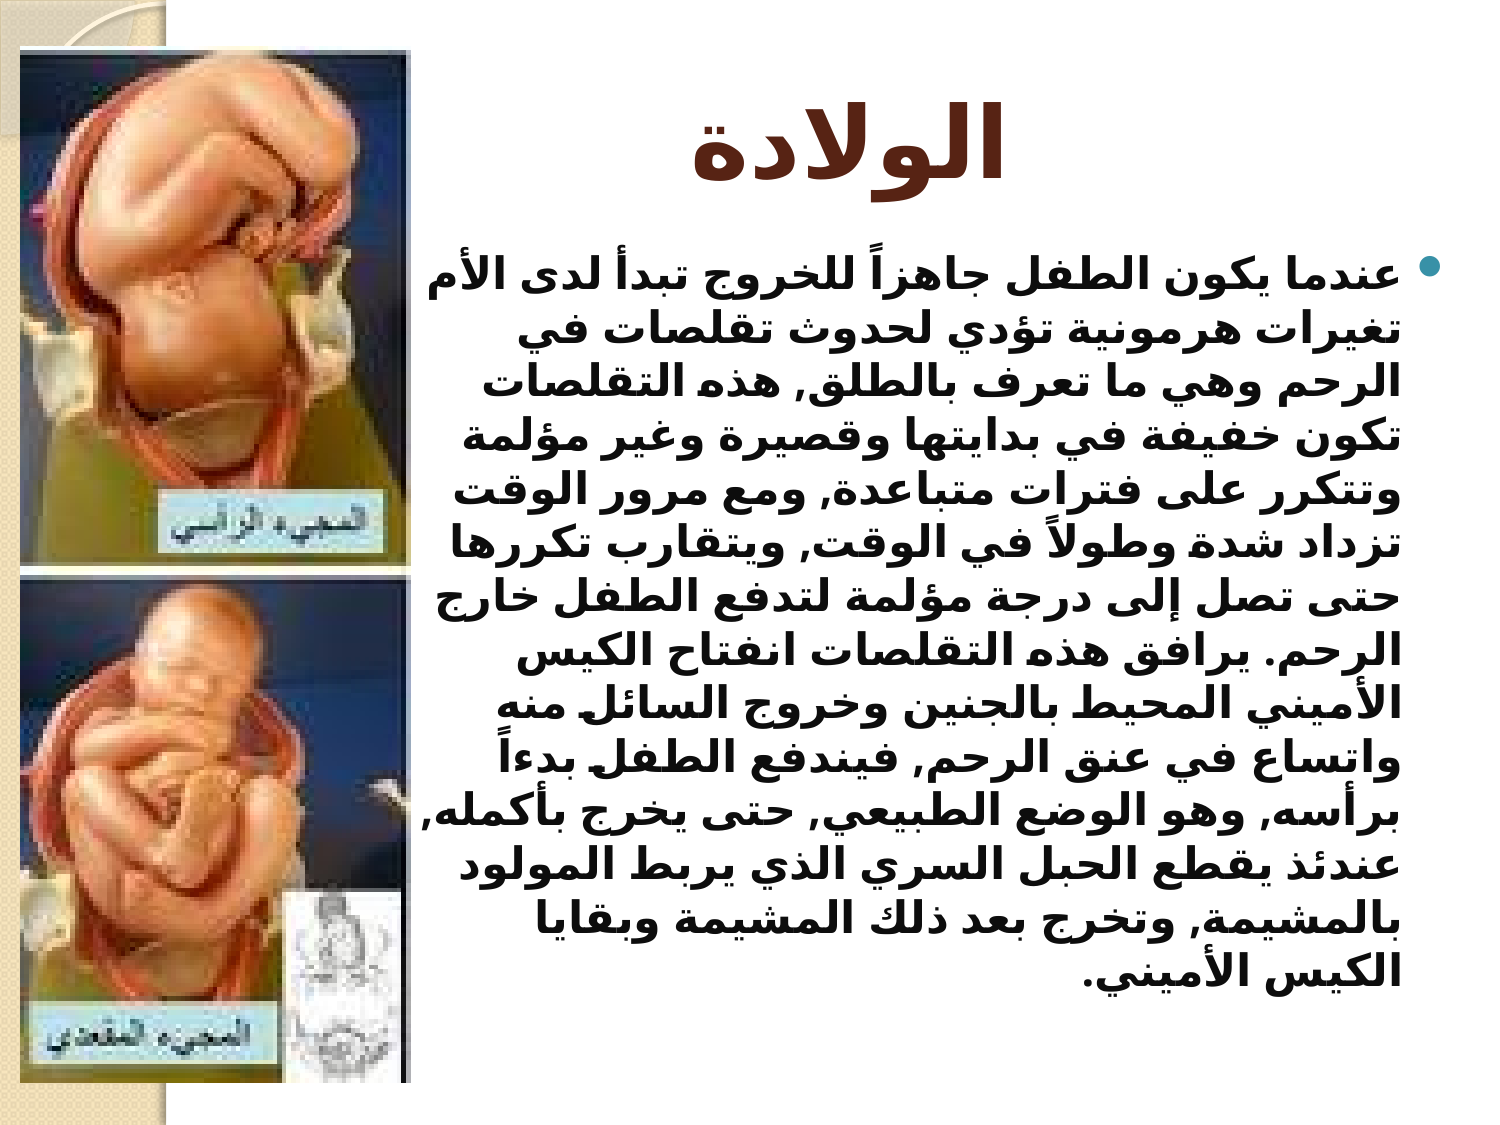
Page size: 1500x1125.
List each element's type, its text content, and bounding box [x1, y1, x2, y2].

title الولادة [412, 45, 1466, 233]
picture [20, 46, 411, 1083]
list عندما يكون الطفل جاهزاً للخروج تبدأ لدى الأم تغيرات هرمونية تؤدي لحدوث تقلصات في الرحم وهي ما تعرف بالطلق, هذه التقلصات تكون خفيفة في بدايتها وقصيرة وغير مؤلمة وتتكرر على فترات متباعدة, ومع مرور الوقت تزداد شدة وطولاً في الوقت, ويتقارب تكررها حتى تصل إلى درجة مؤلمة لتدفع الطفل خارج الرحم. يرافق هذه التقلصات انفتاح الكيس الأميني المحيط بالجنين وخروج السائل منه واتساع في عنق الرحم, فيندفع الطفل بدءاً برأسه, وهو الوضع الطبيعي, حتى يخرج بأكمله, عندئذ يقطع الحبل السري الذي يربط المولود بالمشيمة, وتخرج بعد ذلك المشيمة وبقايا الكيس الأميني. [417, 237, 1466, 1025]
